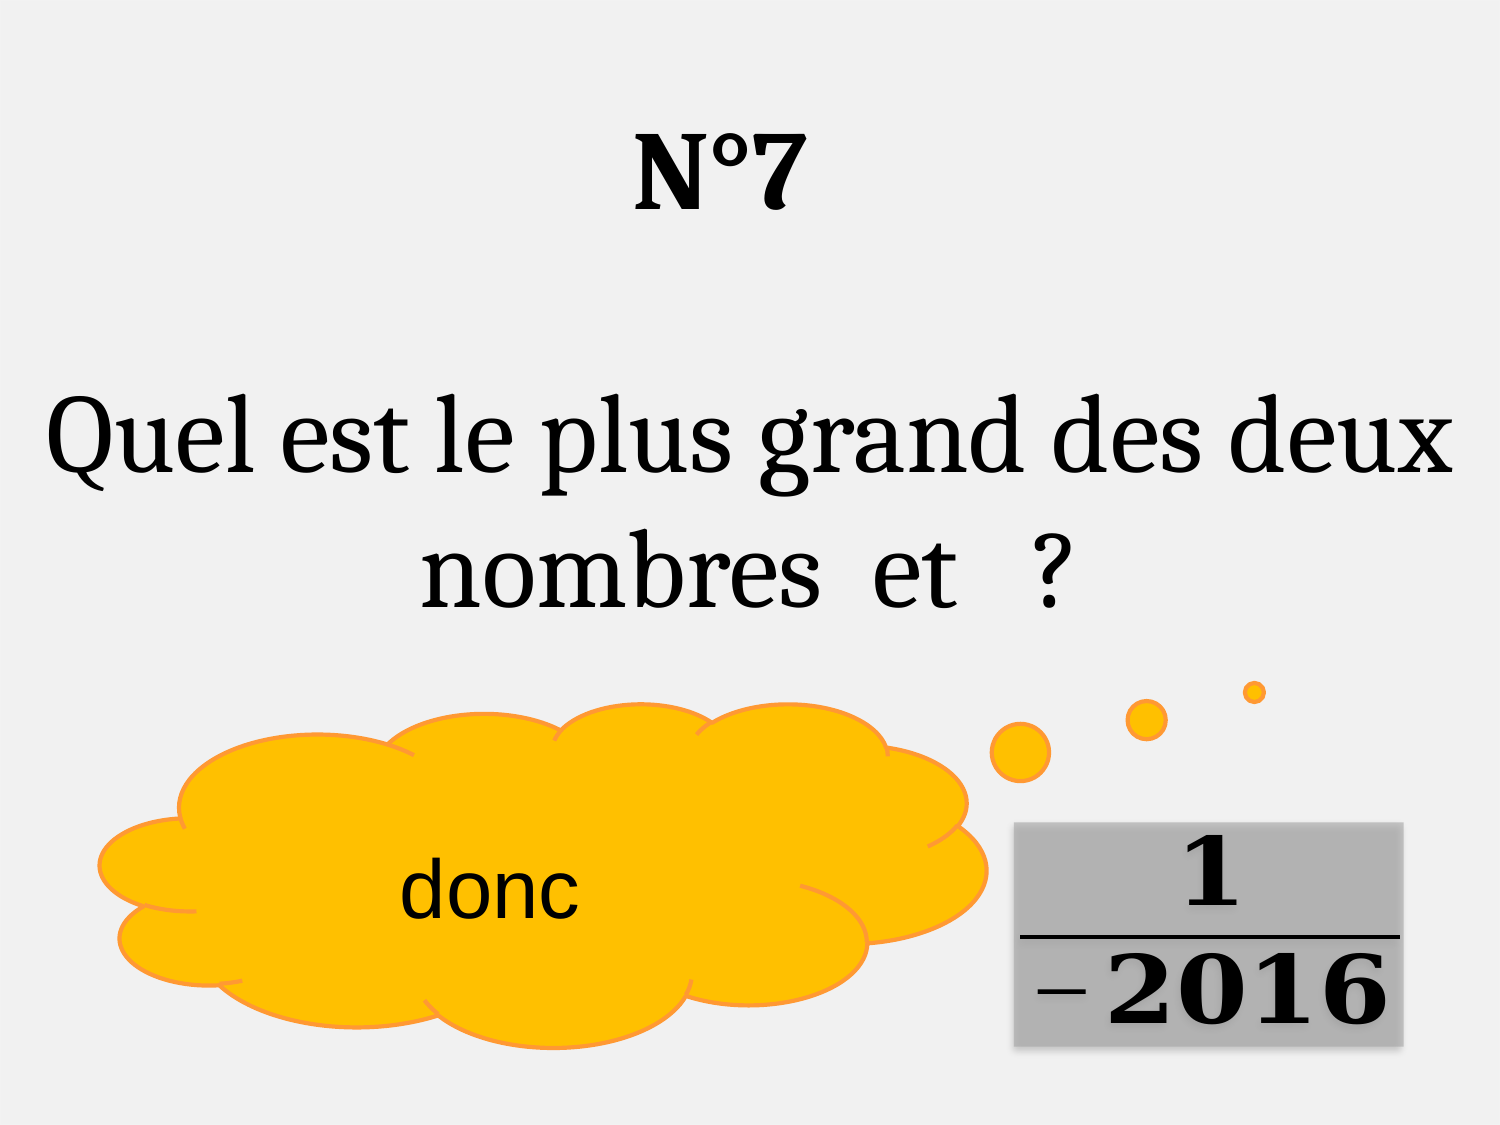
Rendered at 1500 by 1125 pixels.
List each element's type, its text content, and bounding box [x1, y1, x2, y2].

text_box [97, 702, 989, 1051]
text_box [1242, 680, 1266, 705]
text_box N°7 [617, 89, 823, 240]
text_box [989, 721, 1052, 784]
text_box [1125, 698, 1168, 742]
